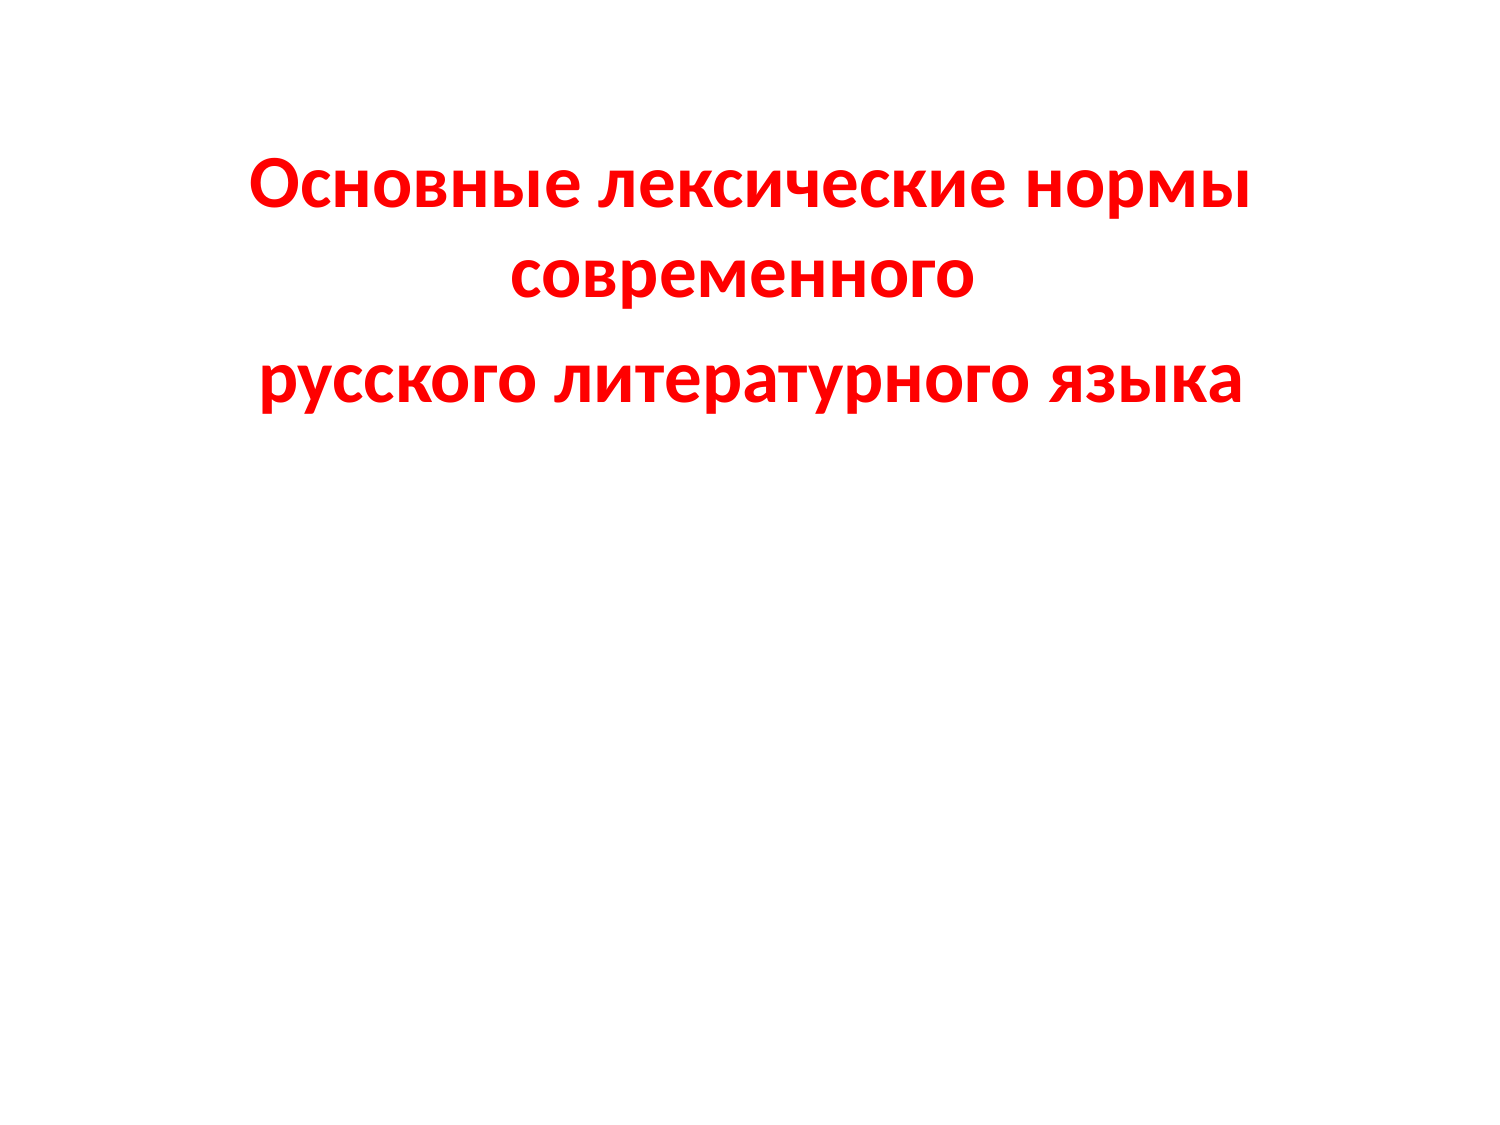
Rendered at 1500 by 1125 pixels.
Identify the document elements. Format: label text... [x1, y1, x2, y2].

list Основные лексические нормы современного русского литературного языка [76, 125, 1427, 868]
